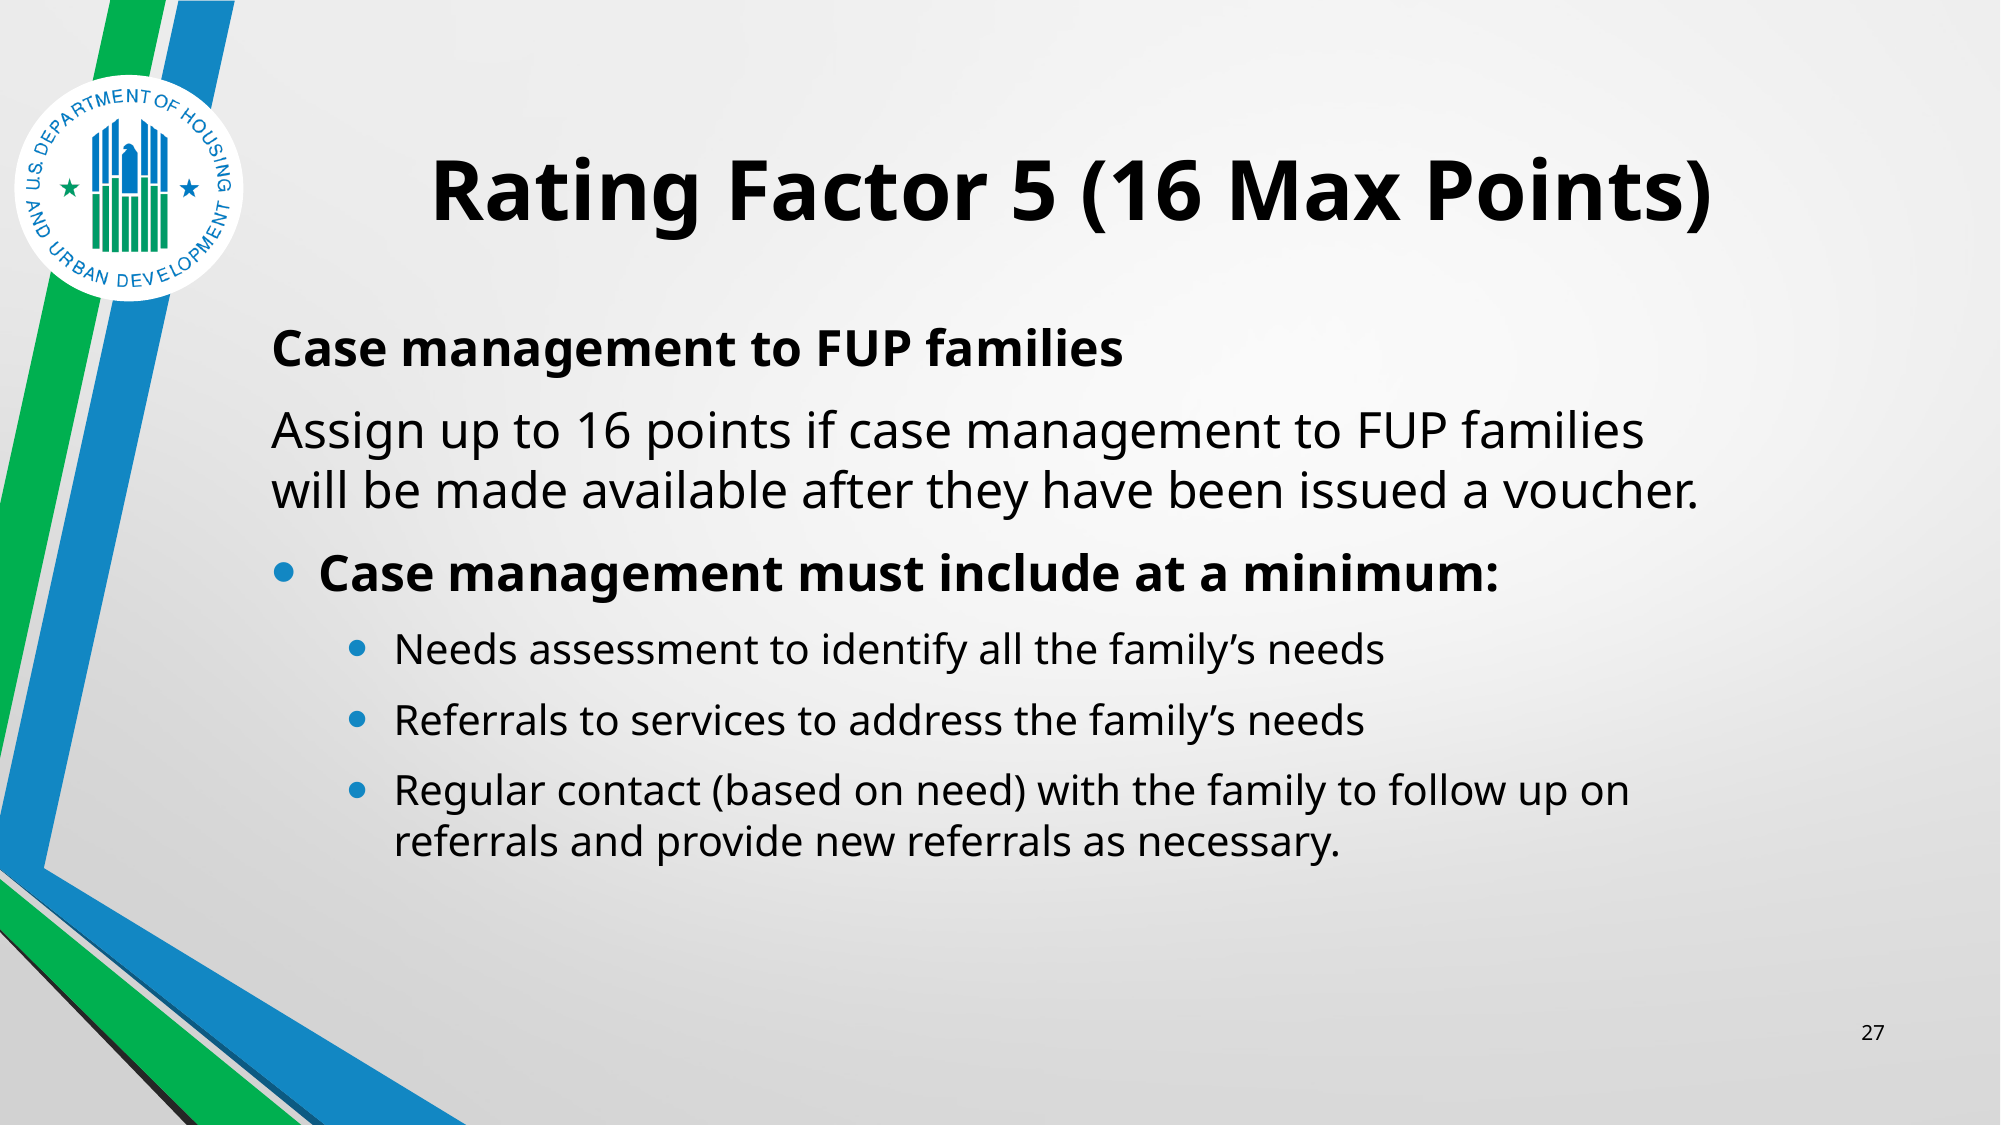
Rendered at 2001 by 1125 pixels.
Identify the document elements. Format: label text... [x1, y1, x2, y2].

picture [26, 89, 231, 287]
title Rating Factor 5 (16 Max Points) [229, 119, 1915, 256]
list Case management to FUP families Assign up to 16 points if case management to FUP families will be made available after they have been issued a voucher. Case management must include at a minimum: Needs assessment to identify all the family’s needs Referrals to services to address the family’s needs Regular contact (based on need) with the family to follow up on referrals and provide new referrals as necessary. [256, 197, 1725, 984]
slide_number 27 [1809, 1003, 1900, 1064]
